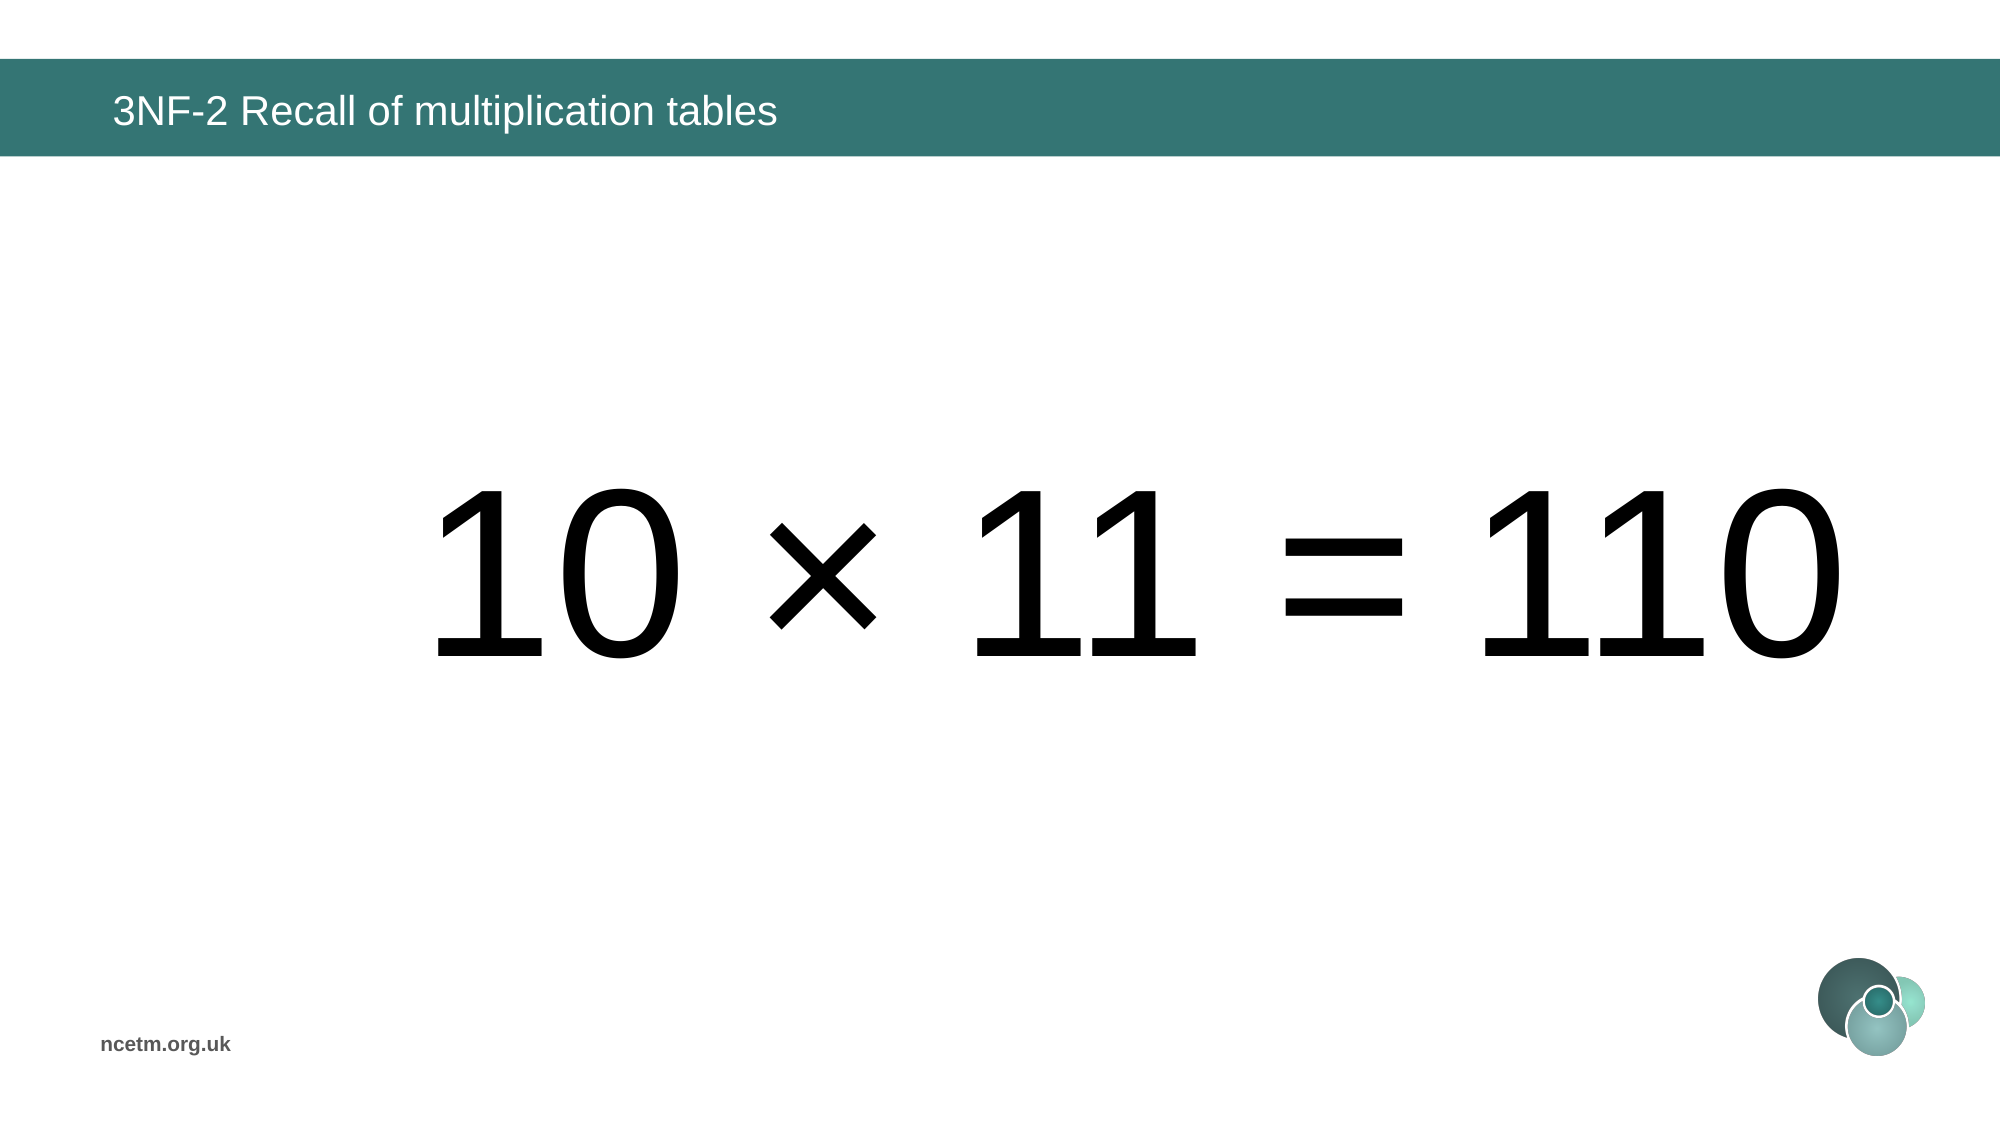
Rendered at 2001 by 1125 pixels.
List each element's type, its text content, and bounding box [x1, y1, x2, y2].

text_box 110 [1452, 409, 1864, 712]
picture [1818, 958, 1925, 1056]
text_box 10 × 11 = [406, 409, 1452, 712]
title 3NF-2 Recall of multiplication tables [97, 76, 1945, 147]
